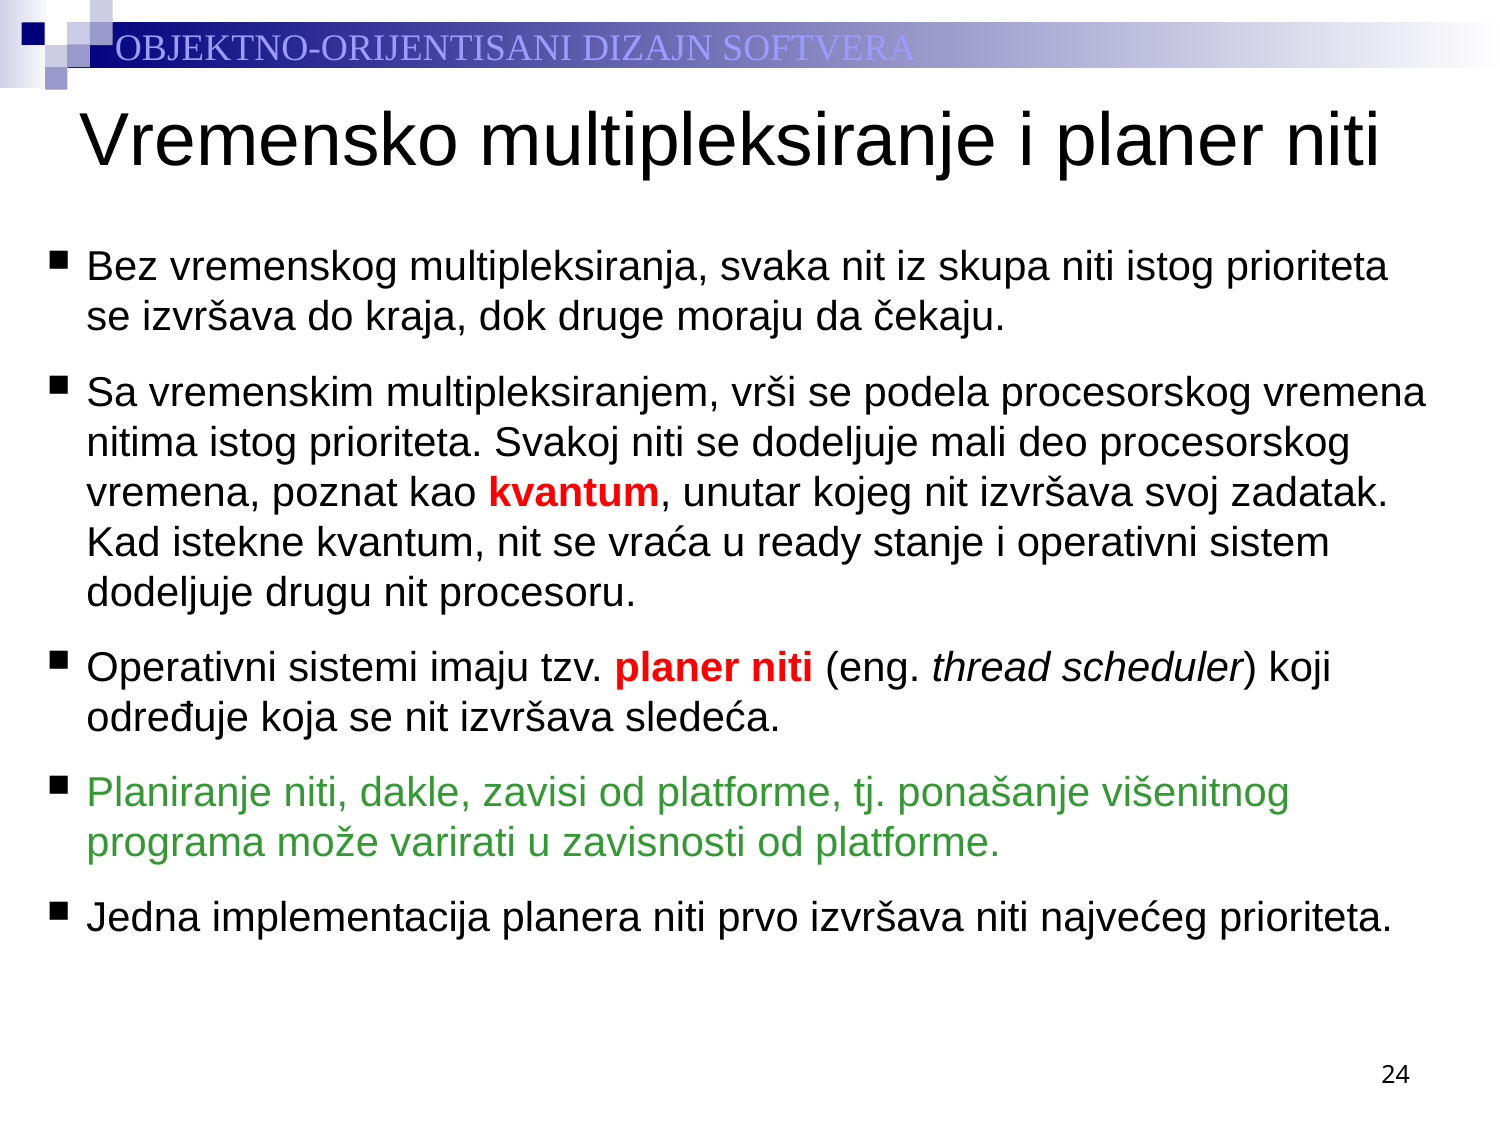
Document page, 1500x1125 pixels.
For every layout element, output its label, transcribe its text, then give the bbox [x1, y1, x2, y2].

title Vremensko multipleksiranje i planer niti [64, 86, 1412, 185]
text_box Bez vremenskog multipleksiranja, svaka nit iz skupa niti istog prioriteta se izvršava do kraja, dok druge moraju da čekaju. Sa vremenskim multipleksiranjem, vrši se podela procesorskog vremena nitima istog prioriteta. Svakoj niti se dodeljuje mali deo procesorskog vremena, poznat kao kvantum, unutar kojeg nit izvršava svoj zadatak. Kad istekne kvantum, nit se vraća u ready stanje i operativni sistem dodeljuje drugu nit procesoru. Operativni sistemi imaju tzv. planer niti (eng. thread scheduler) koji određuje koja se nit izvršava sledeća. Planiranje niti, dakle, zavisi od platforme, tj. ponašanje višenitnog programa može varirati u zavisnosti od platforme. Jedna implementacija planera niti prvo izvršava niti najvećeg prioriteta. [41, 231, 1436, 977]
slide_number 24 [1074, 1024, 1426, 1101]
